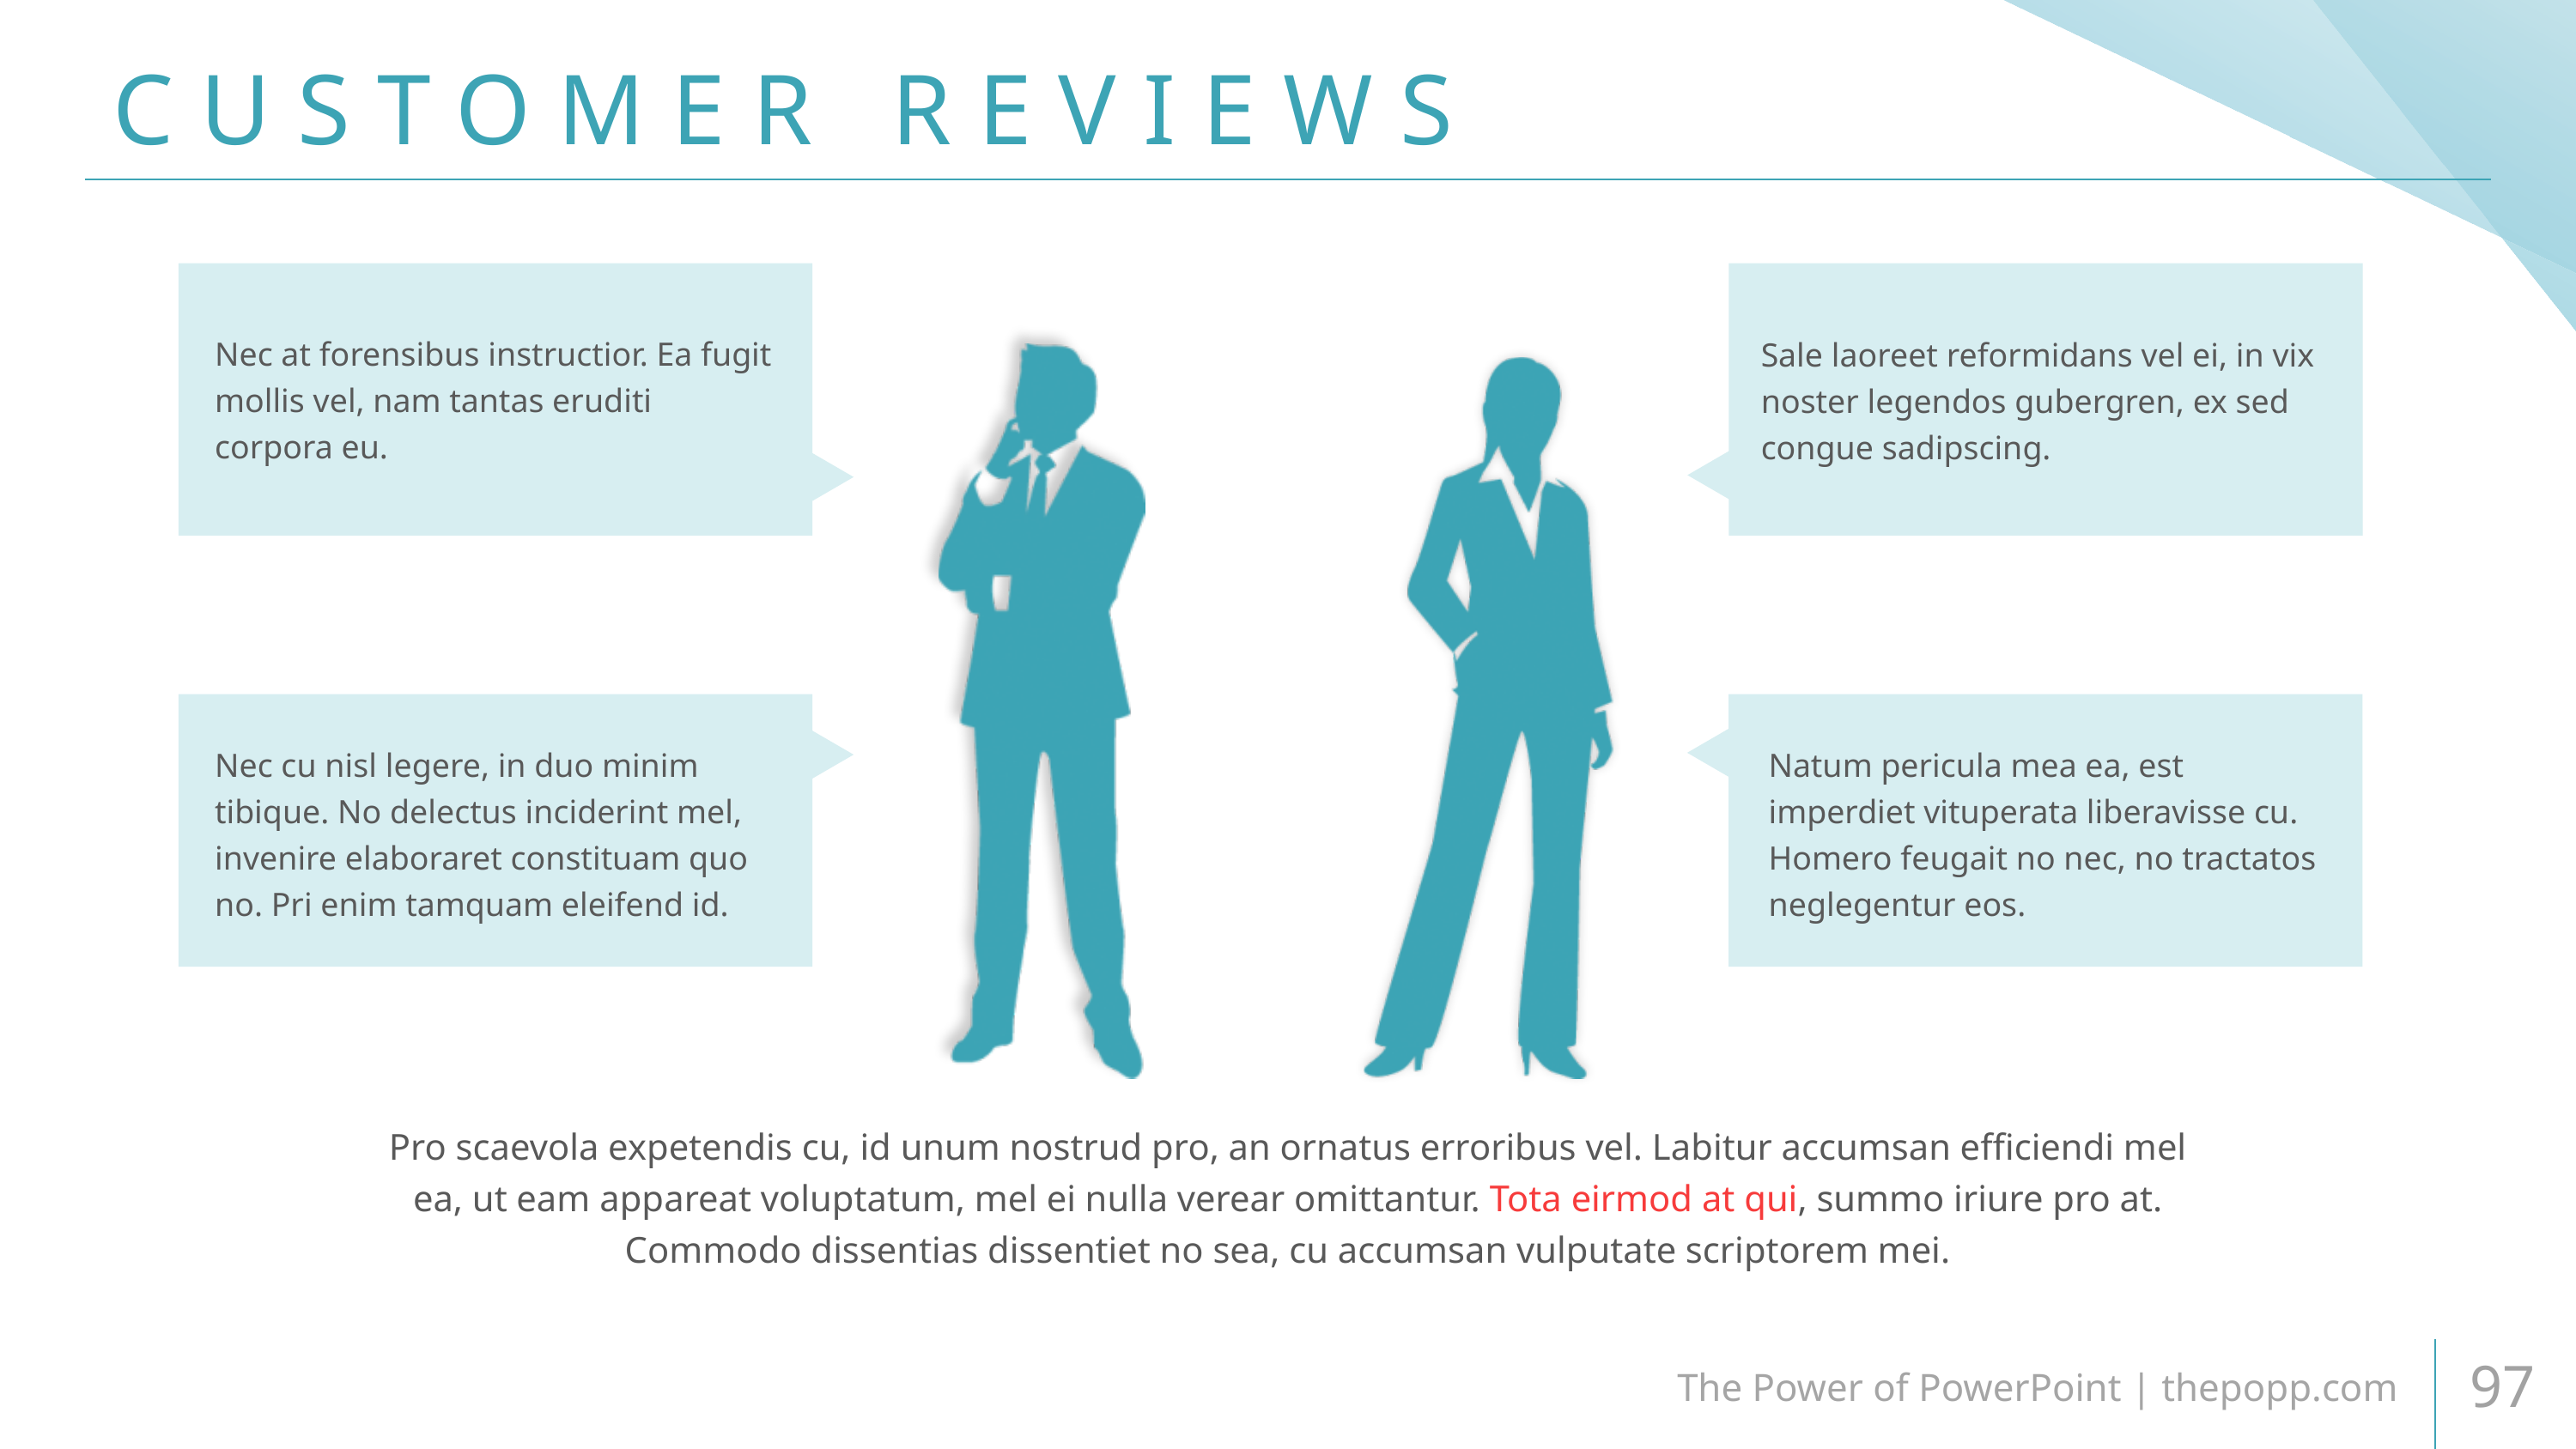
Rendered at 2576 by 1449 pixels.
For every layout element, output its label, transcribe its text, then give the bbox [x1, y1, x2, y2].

list Sale laoreet reformidans vel ei, in vix noster legendos gubergren, ex sed congue sadipscing. [1738, 282, 2346, 512]
list Natum pericula mea ea, est imperdiet vituperata liberavisse cu. Homero feugait no nec, no tractatos neglegentur eos. [1745, 715, 2354, 945]
footer The Power of PowerPoint | thepopp.com [1326, 1350, 2421, 1428]
slide_number 97 [2446, 1350, 2575, 1428]
picture [1364, 357, 1613, 1079]
list Nec at forensibus instructior. Ea fugit mollis vel, nam tantas eruditi corpora eu. [191, 281, 799, 511]
picture [939, 343, 1145, 1079]
title CUSTOMER REVIEWS [89, 27, 2448, 186]
list Nec cu nisl legere, in duo minim tibique. No delectus inciderint mel, invenire elaboraret constituam quo no. Pri enim tamquam eleifend id. [191, 715, 799, 945]
list Pro scaevola expetendis cu, id unum nostrud pro, an ornatus erroribus vel. Labitur accumsan efficiendi mel ea, ut eam appareat voluptatum, mel ei nulla verear omittantur. Tota eirmod at qui, summo iriure pro at. Commodo dissentias dissentiet no sea, cu accumsan vulputate scriptorem mei. [351, 1104, 2225, 1295]
